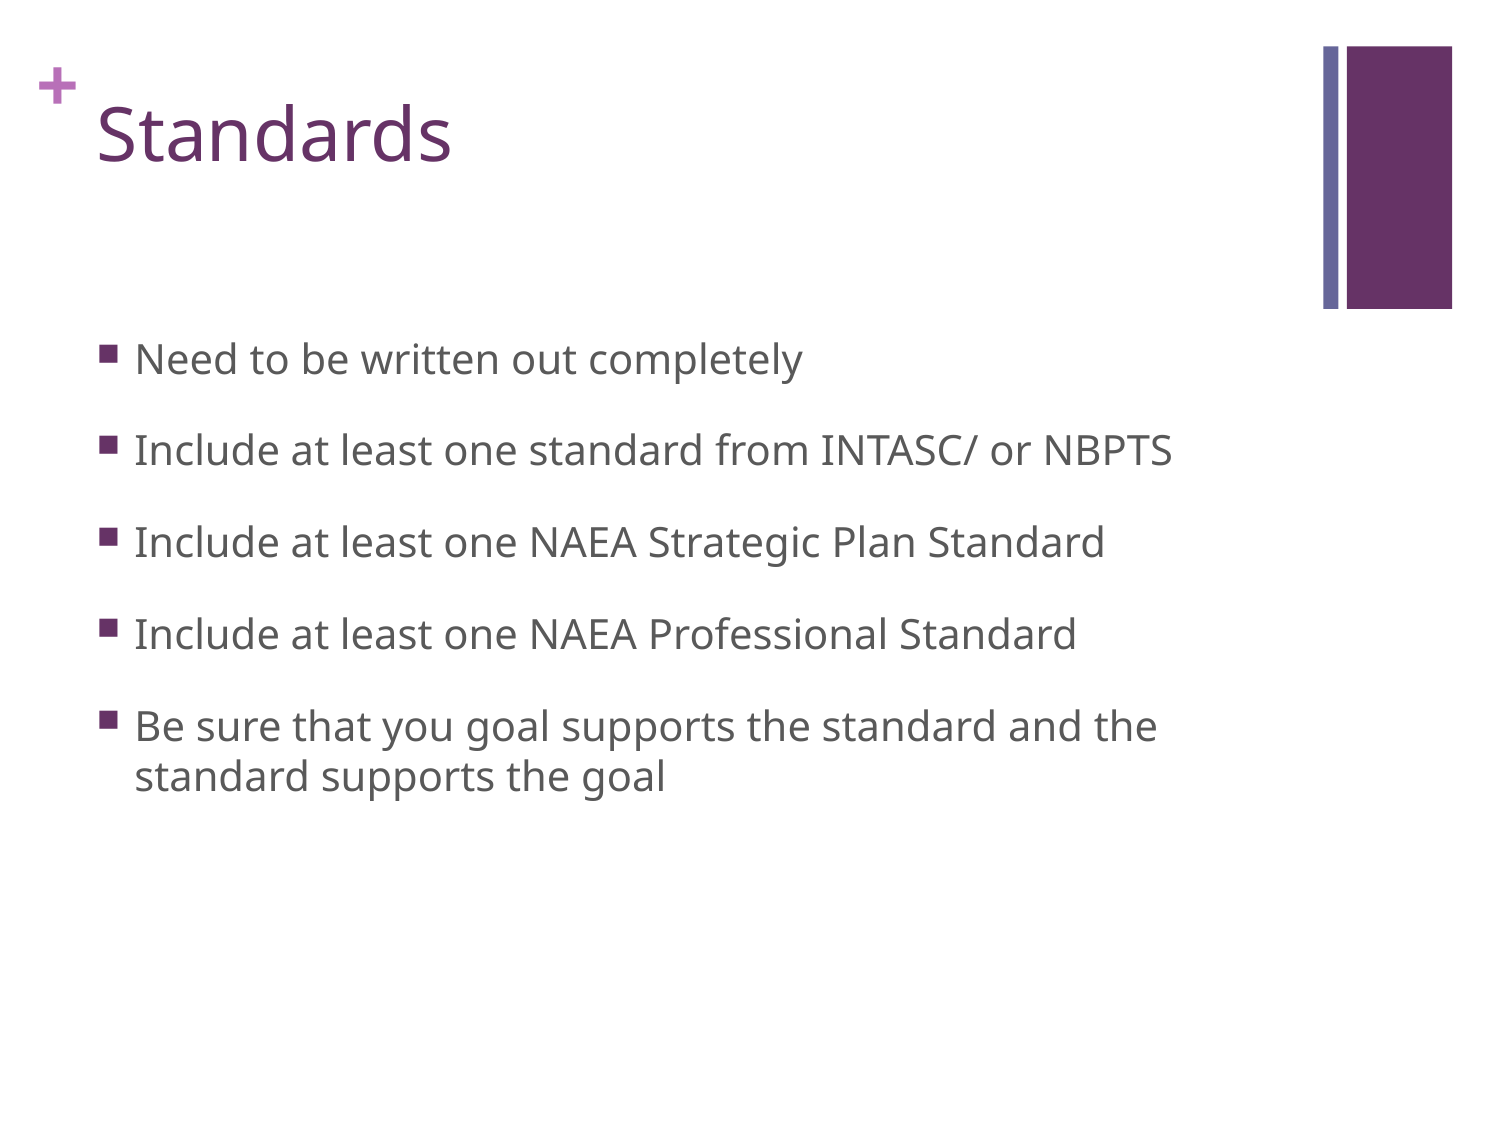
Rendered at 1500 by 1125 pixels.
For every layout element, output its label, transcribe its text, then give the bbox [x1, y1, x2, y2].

list Need to be written out completely Include at least one standard from INTASC/ or NBPTS Include at least one NAEA Strategic Plan Standard Include at least one NAEA Professional Standard Be sure that you goal supports the standard and the standard supports the goal [81, 324, 1322, 1005]
title Standards [81, 79, 1322, 263]
